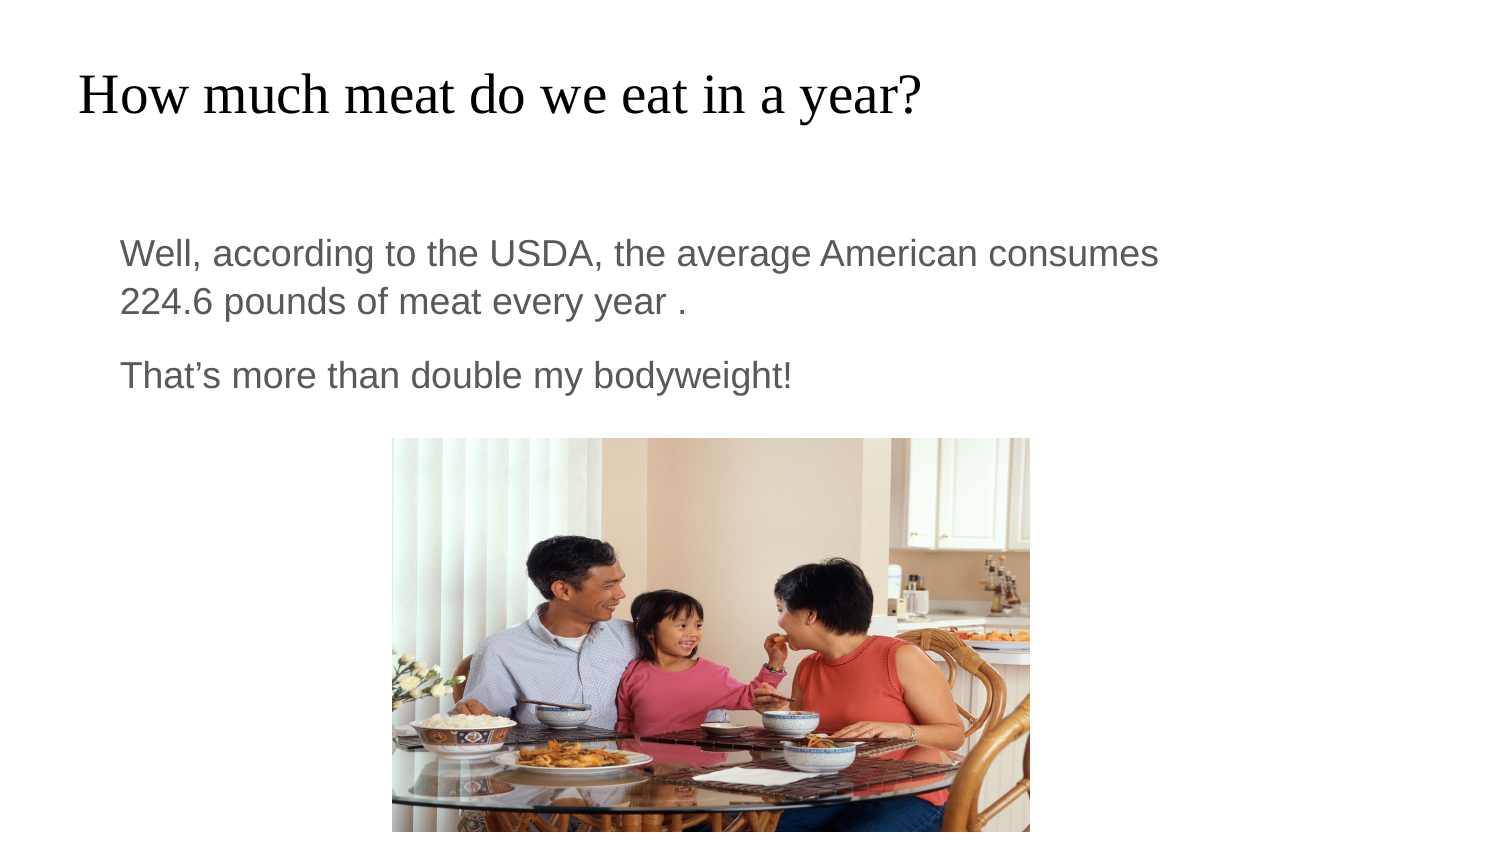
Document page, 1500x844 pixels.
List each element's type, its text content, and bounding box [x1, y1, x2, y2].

list Well, according to the USDA, the average American consumes 224.6 pounds of meat every year . That’s more than double my bodyweight! [104, 211, 1237, 772]
picture [392, 438, 1030, 832]
title How much meat do we eat in a year? [63, 48, 1462, 142]
